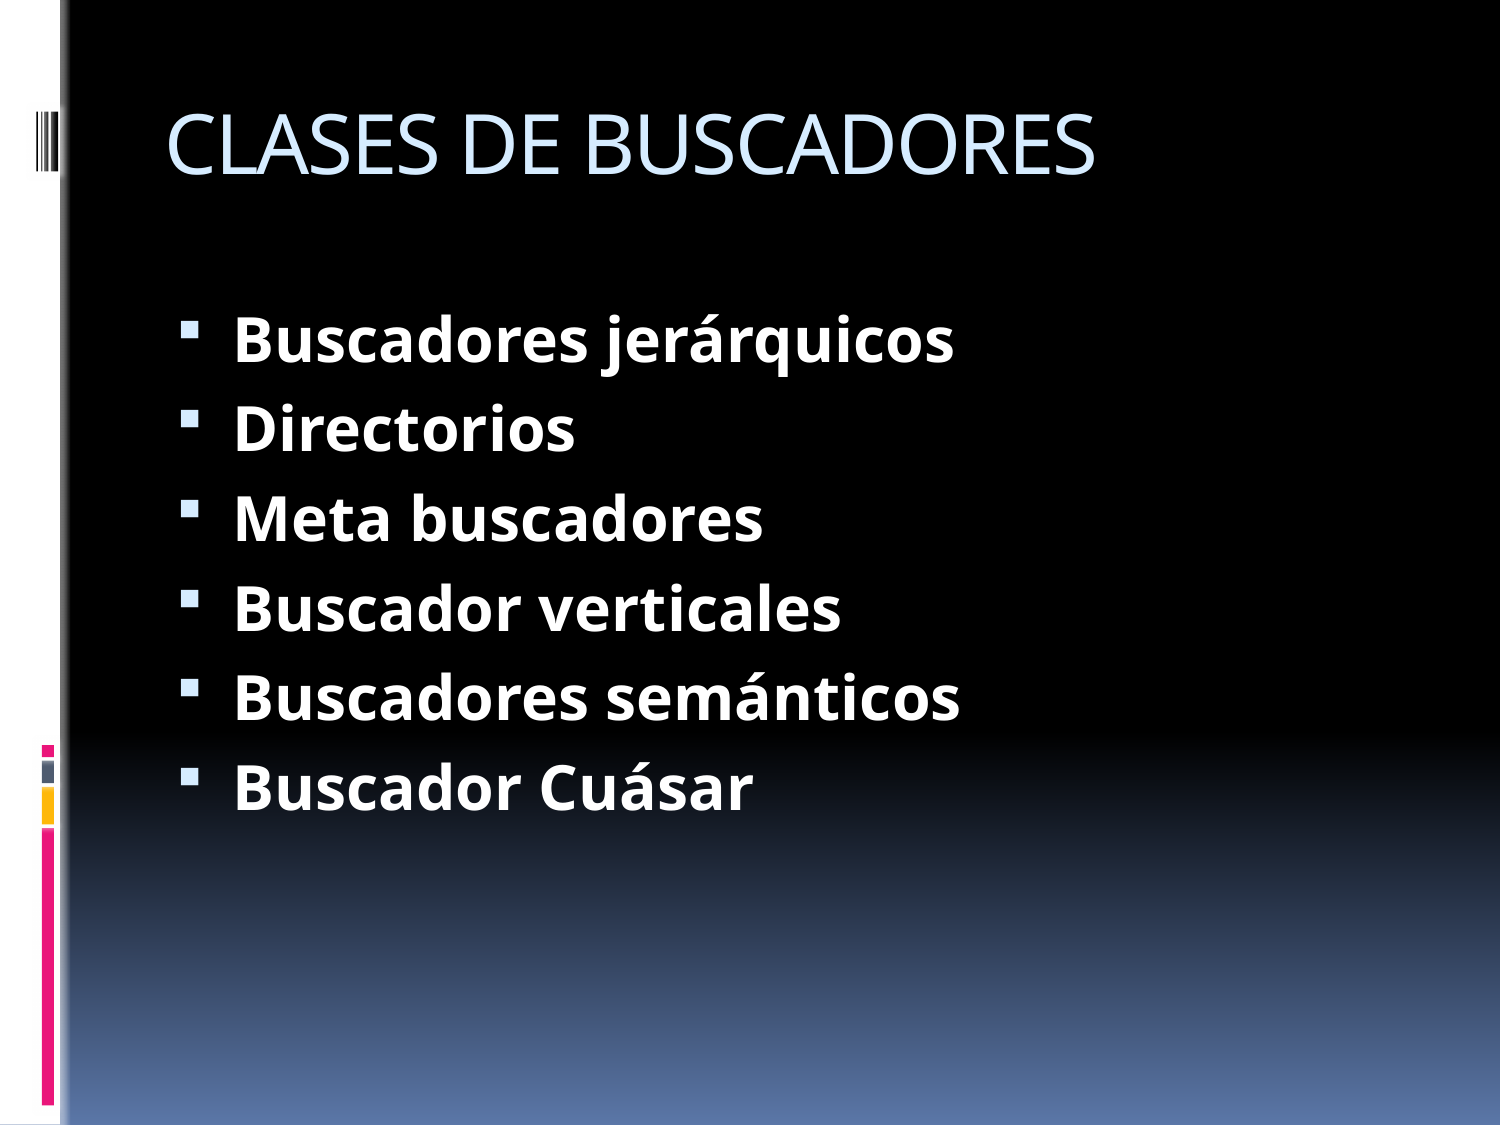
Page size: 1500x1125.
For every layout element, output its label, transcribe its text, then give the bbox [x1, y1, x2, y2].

list Buscadores jerárquicos Directorios Meta buscadores Buscador verticales Buscadores semánticos Buscador Cuásar [150, 292, 1425, 1043]
title CLASES DE BUSCADORES [150, 83, 1425, 234]
